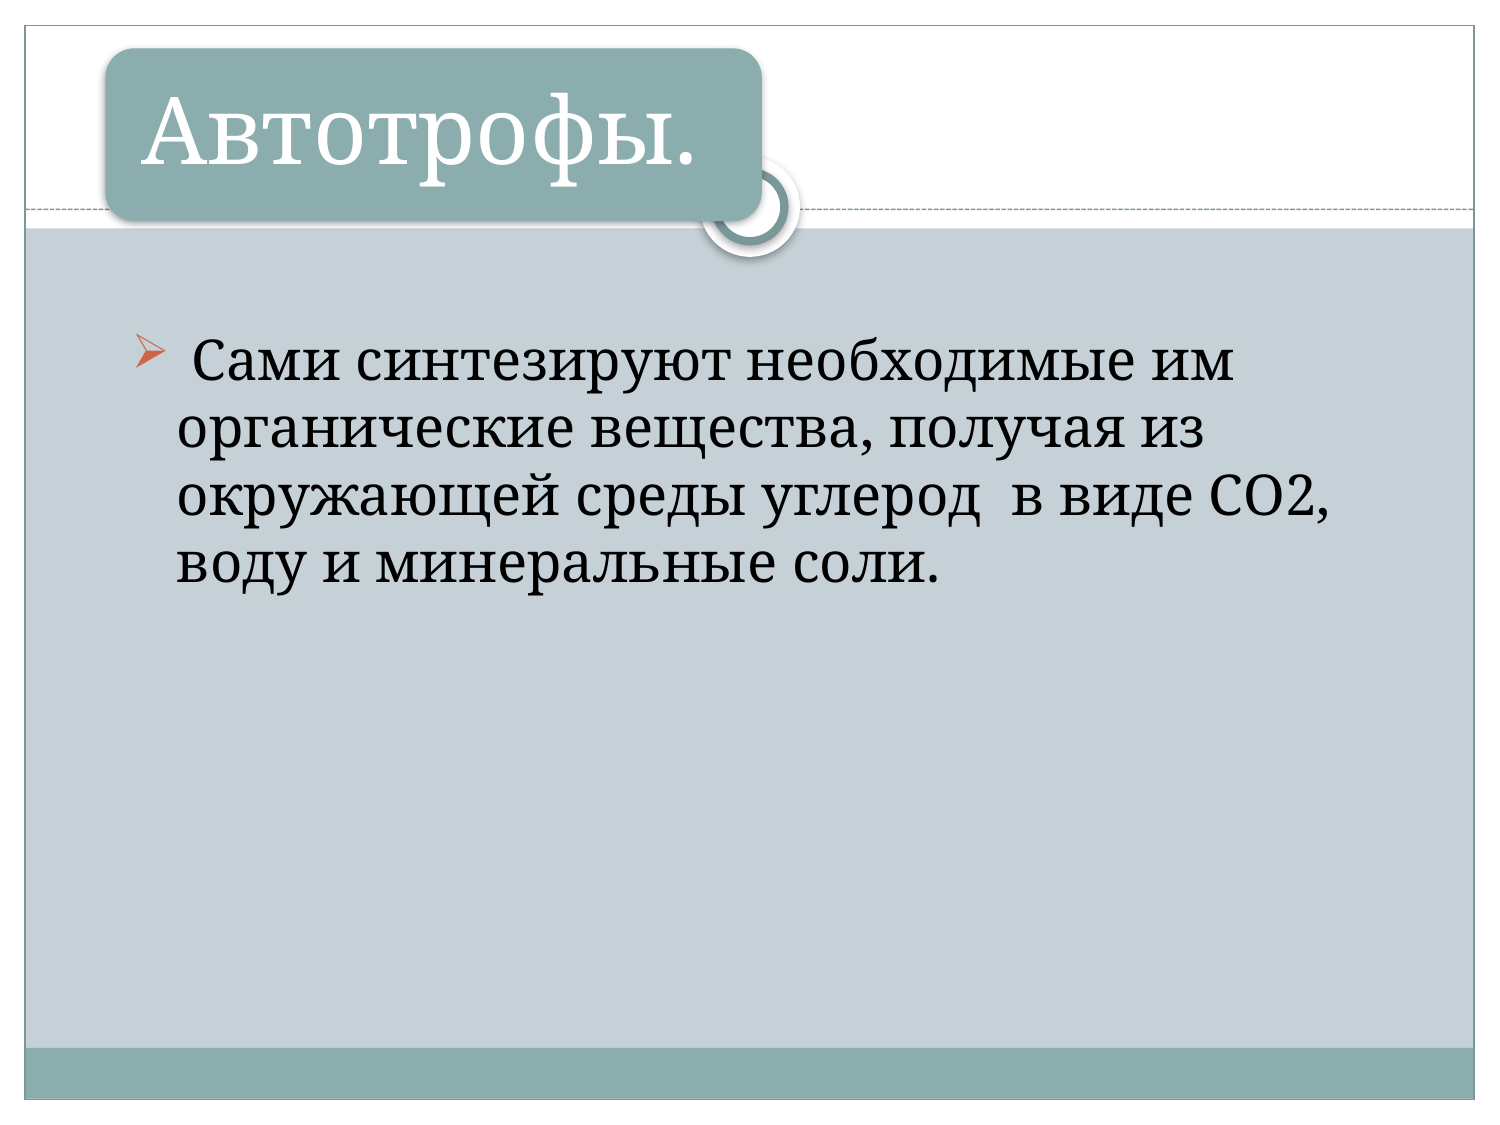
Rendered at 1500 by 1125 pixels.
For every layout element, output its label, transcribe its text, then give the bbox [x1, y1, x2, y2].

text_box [105, 46, 762, 223]
list Сами синтезируют необходимые им органические вещества, получая из окружающей среды углерод в виде СО2, воду и минеральные соли. [117, 316, 1445, 1001]
